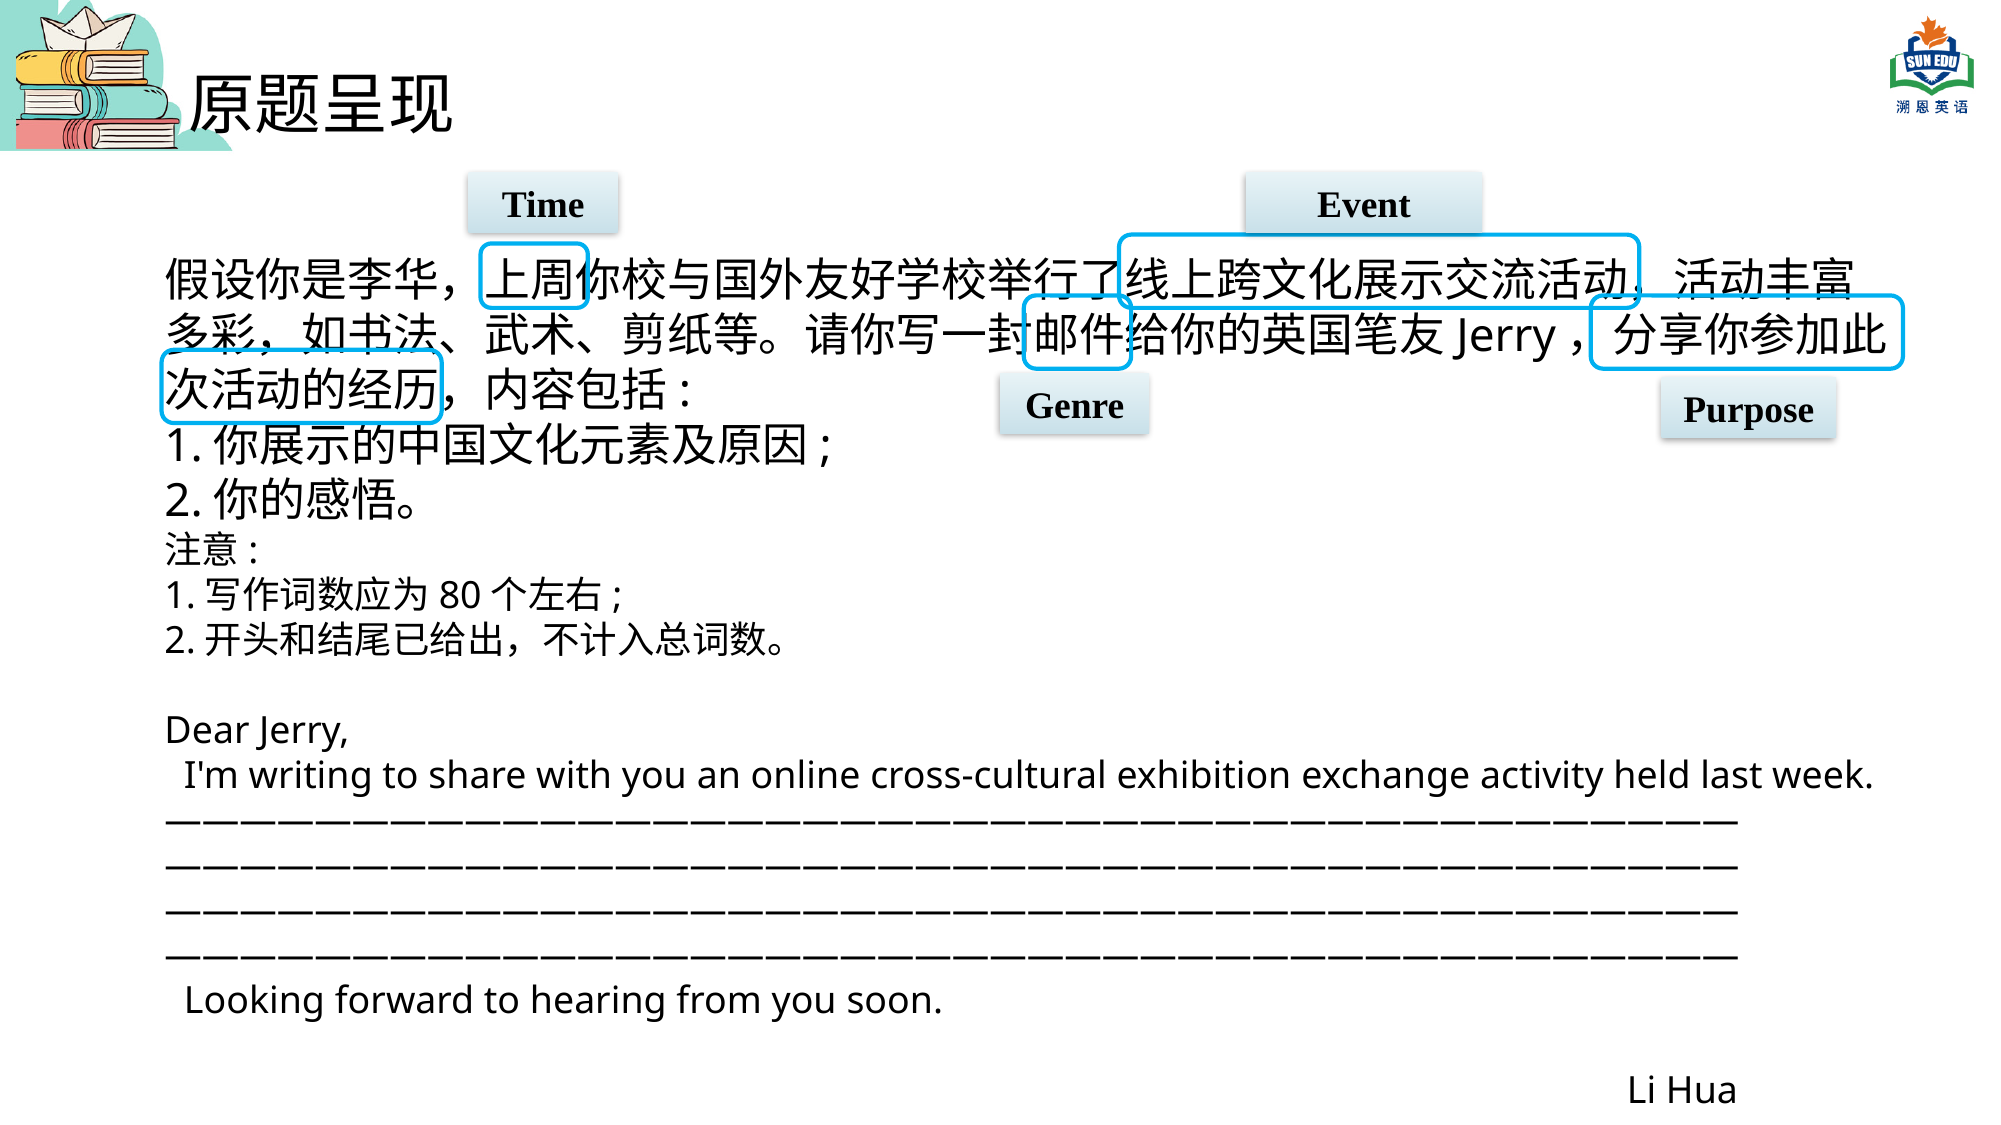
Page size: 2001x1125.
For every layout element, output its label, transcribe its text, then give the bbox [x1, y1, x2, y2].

text_box [480, 243, 588, 308]
text_box [1023, 295, 1132, 369]
text_box [1118, 234, 1640, 308]
text_box [1590, 295, 1903, 369]
picture [0, 0, 2001, 1125]
text_box Event [1245, 172, 1483, 233]
text_box 原题呈现 [173, 54, 577, 150]
text_box 假设你是李华，上周你校与国外友好学校举行了线上跨文化展示交流活动，活动丰富多彩，如书法、武术、剪纸等。请你写一封邮件给你的英国笔友Jerry，分享你参加此次活动的经历，内容包括: 1.你展示的中国文化元素及原因; 2.你的感悟。 注意: 1.写作词数应为80个左右; 2.开头和结尾已给出，不计入总词数。 Dear Jerry, I'm writing to share with you an online cross-cultural exhibition exchange activity held last week. —————————————————————————————————————————— —————————————————————————————————————————— —————————————————————————————————————————— —————————————————————————————————————————— Looking forward to hearing from you soon. Li Hua [149, 243, 1903, 1119]
text_box Genre [1000, 373, 1150, 434]
text_box Purpose [1661, 377, 1837, 438]
text_box Time [468, 172, 618, 233]
text_box [161, 349, 442, 424]
